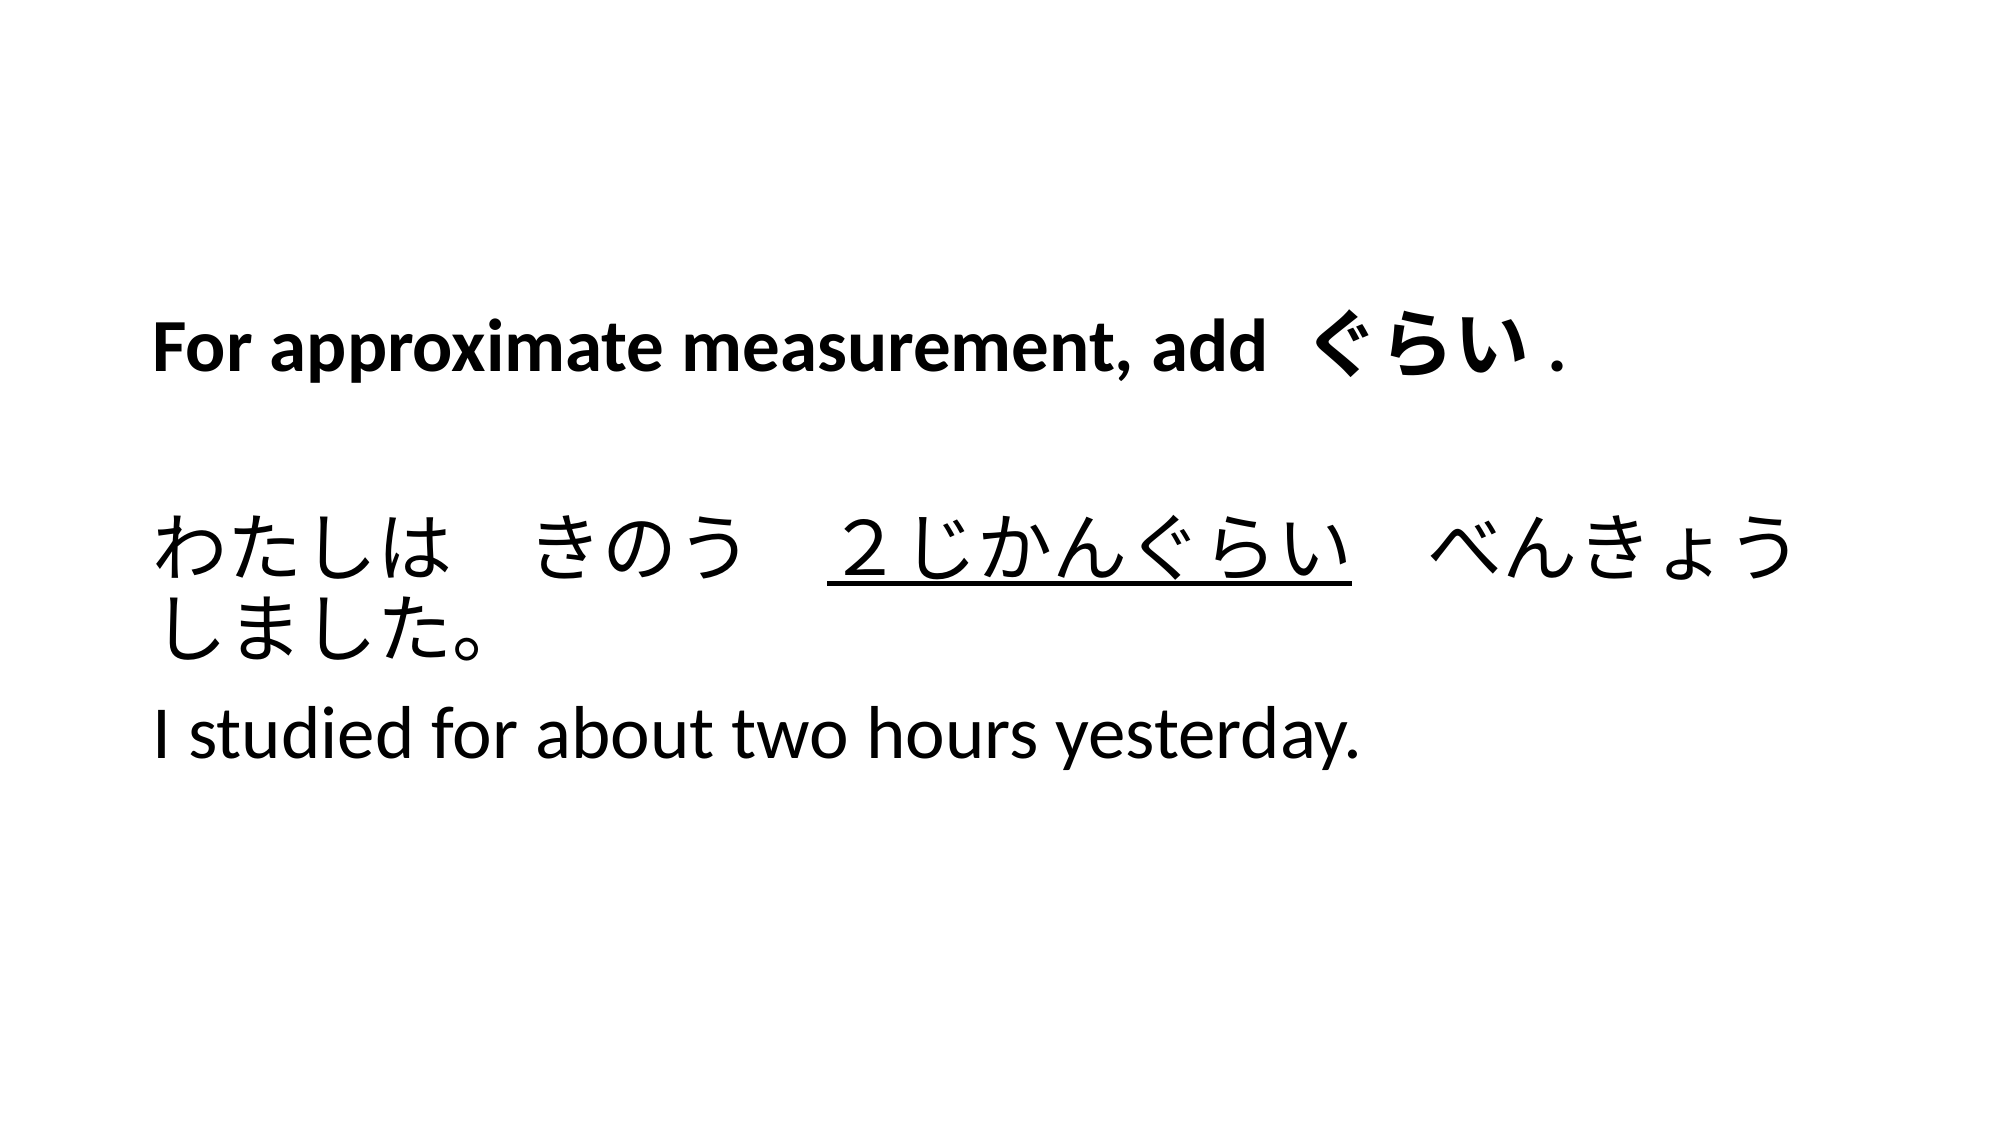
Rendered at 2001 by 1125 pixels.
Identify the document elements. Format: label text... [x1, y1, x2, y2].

list For approximate measurement, add ぐらい. わたしは きのう ２じかんぐらい べんきょうしました。 I studied for about two hours yesterday. [137, 299, 1863, 1014]
